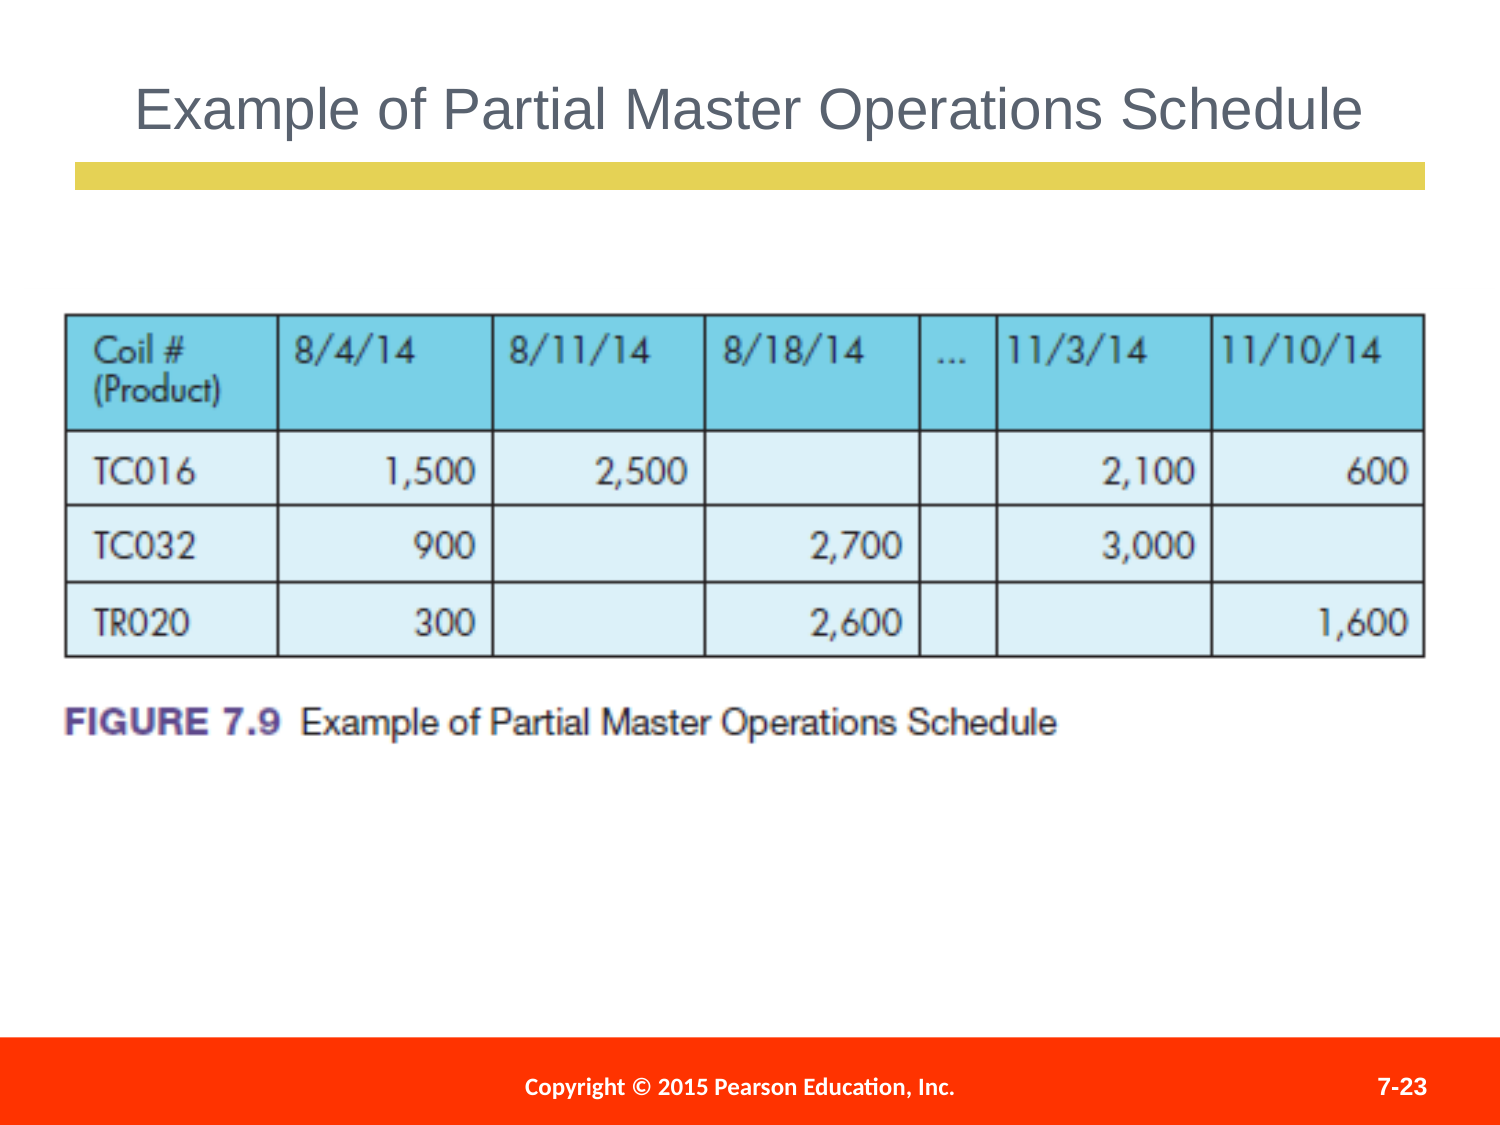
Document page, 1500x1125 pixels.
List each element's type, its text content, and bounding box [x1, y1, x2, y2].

picture [24, 287, 1495, 847]
title Example of Partial Master Operations Schedule [74, 12, 1426, 201]
